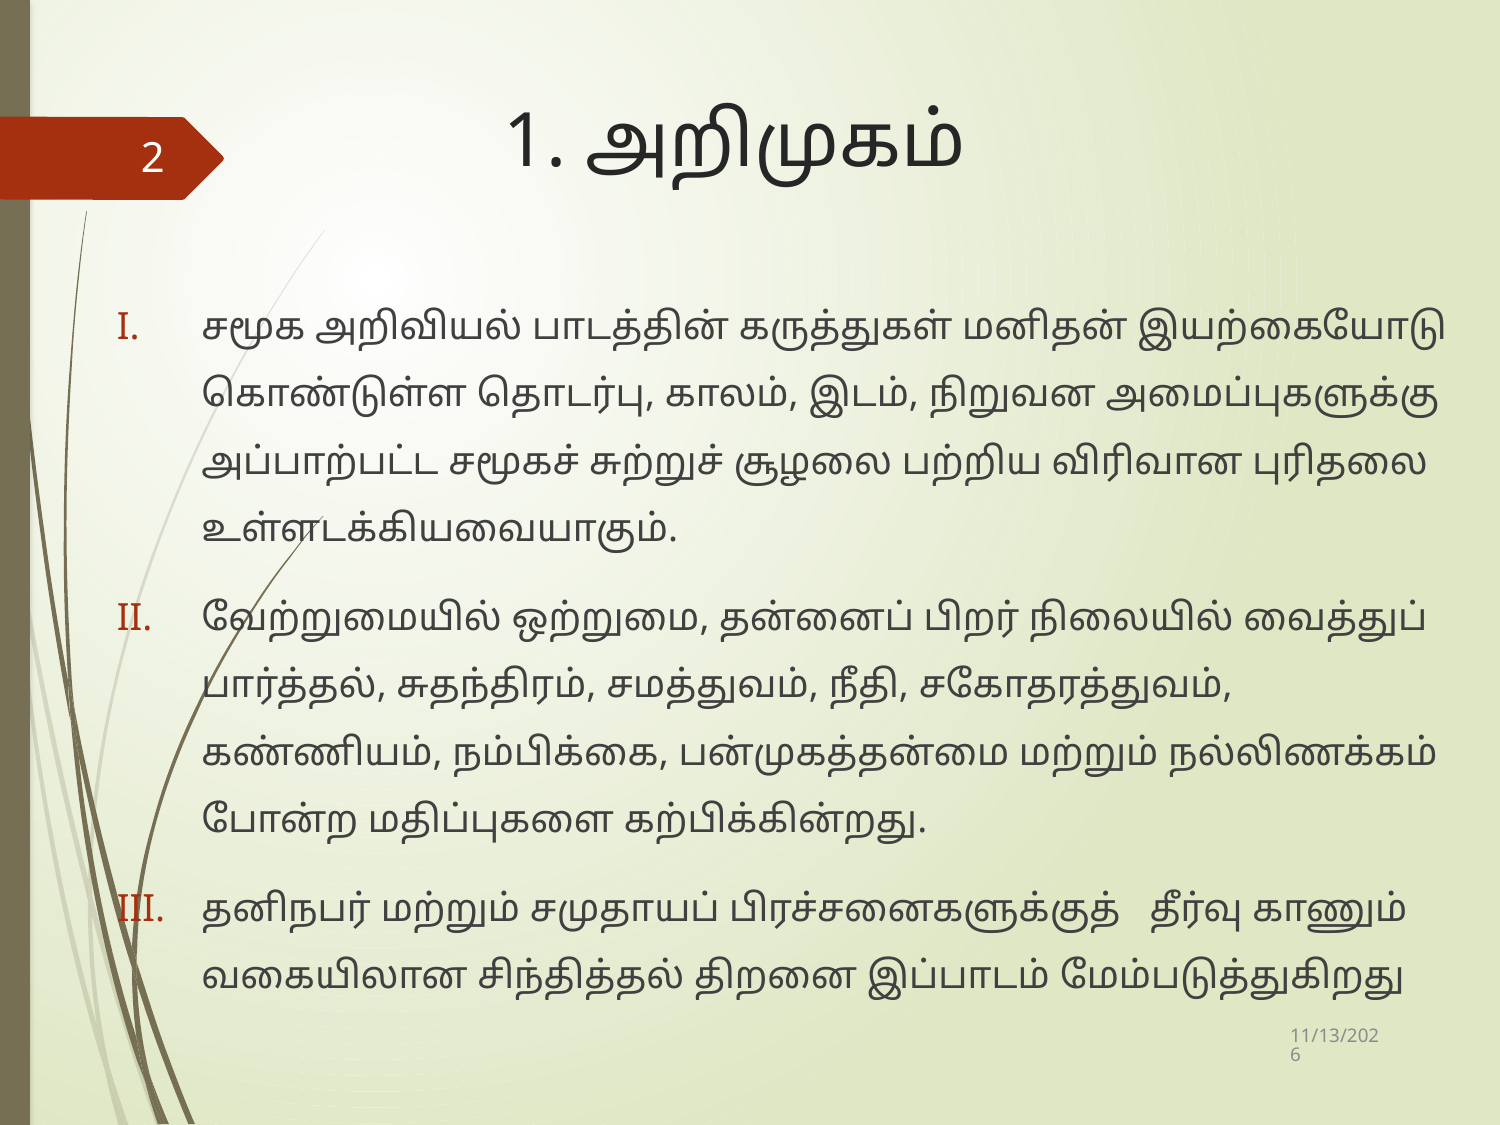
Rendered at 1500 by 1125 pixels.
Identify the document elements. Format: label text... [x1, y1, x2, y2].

slide_number 2 [83, 129, 180, 190]
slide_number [1275, 1006, 1401, 1068]
list சமூக அறிவியல் பாடத்தின் கருத்துகள் மனிதன் இயற்கையோடு கொண்டுள்ள தொடர்பு, காலம், இடம், நிறுவன அமைப்புகளுக்கு அப்பாற்பட்ட சமூகச் சுற்றுச் சூழலை பற்றிய விரிவான புரிதலை உள்ளடக்கியவையாகும். வேற்றுமையில் ஒற்றுமை, தன்னைப் பிறர் நிலையில் வைத்துப் பார்த்தல், சுதந்திரம், சமத்துவம், நீதி, சகோதரத்துவம், கண்ணியம், நம்பிக்கை, பன்முகத்தன்மை மற்றும் நல்லிணக்கம் போன்ற மதிப்புகளை கற்பிக்கின்றது. தனிநபர் மற்றும் சமுதாயப் பிரச்சனைகளுக்குத் தீர்வு காணும் வகையிலான சிந்தித்தல் திறனை இப்பாடம் மேம்படுத்துகிறது [83, 271, 1472, 1029]
title 1. அறிமுகம் [194, 84, 1275, 271]
